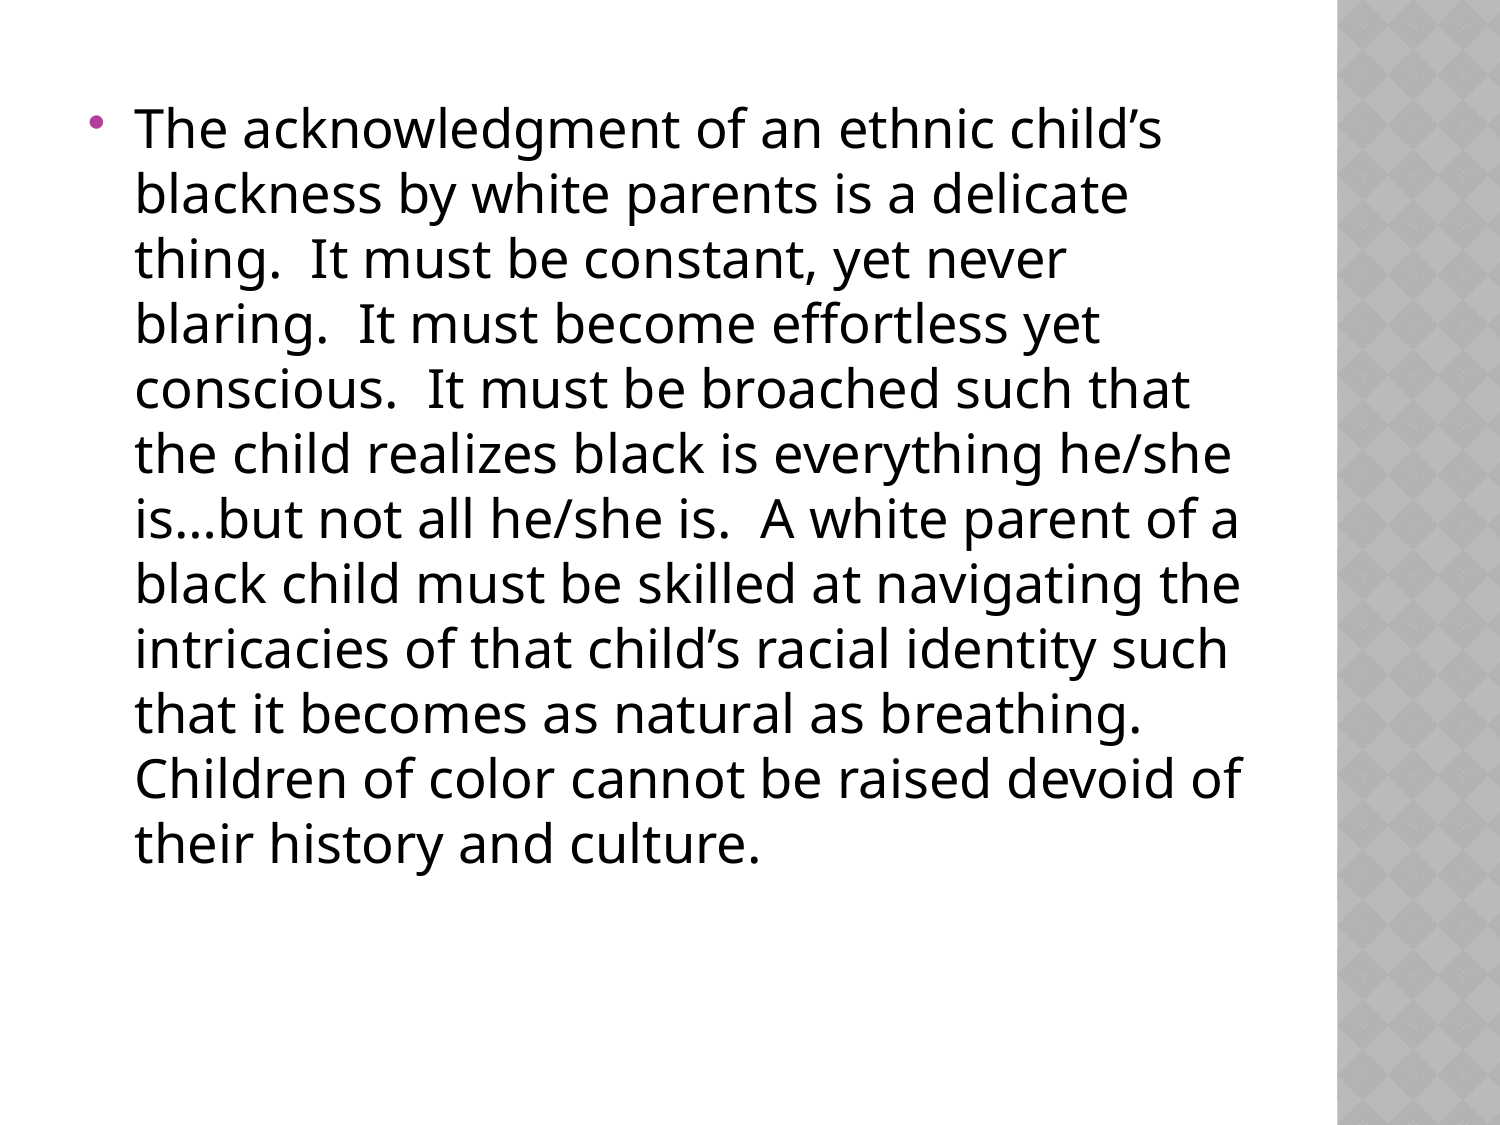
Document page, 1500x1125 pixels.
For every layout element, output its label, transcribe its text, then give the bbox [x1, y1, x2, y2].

list The acknowledgment of an ethnic child’s blackness by white parents is a delicate thing. It must be constant, yet never blaring. It must become effortless yet conscious. It must be broached such that the child realizes black is everything he/she is…but not all he/she is. A white parent of a black child must be skilled at navigating the intricacies of that child’s racial identity such that it becomes as natural as breathing. Children of color cannot be raised devoid of their history and culture. [75, 87, 1263, 1059]
